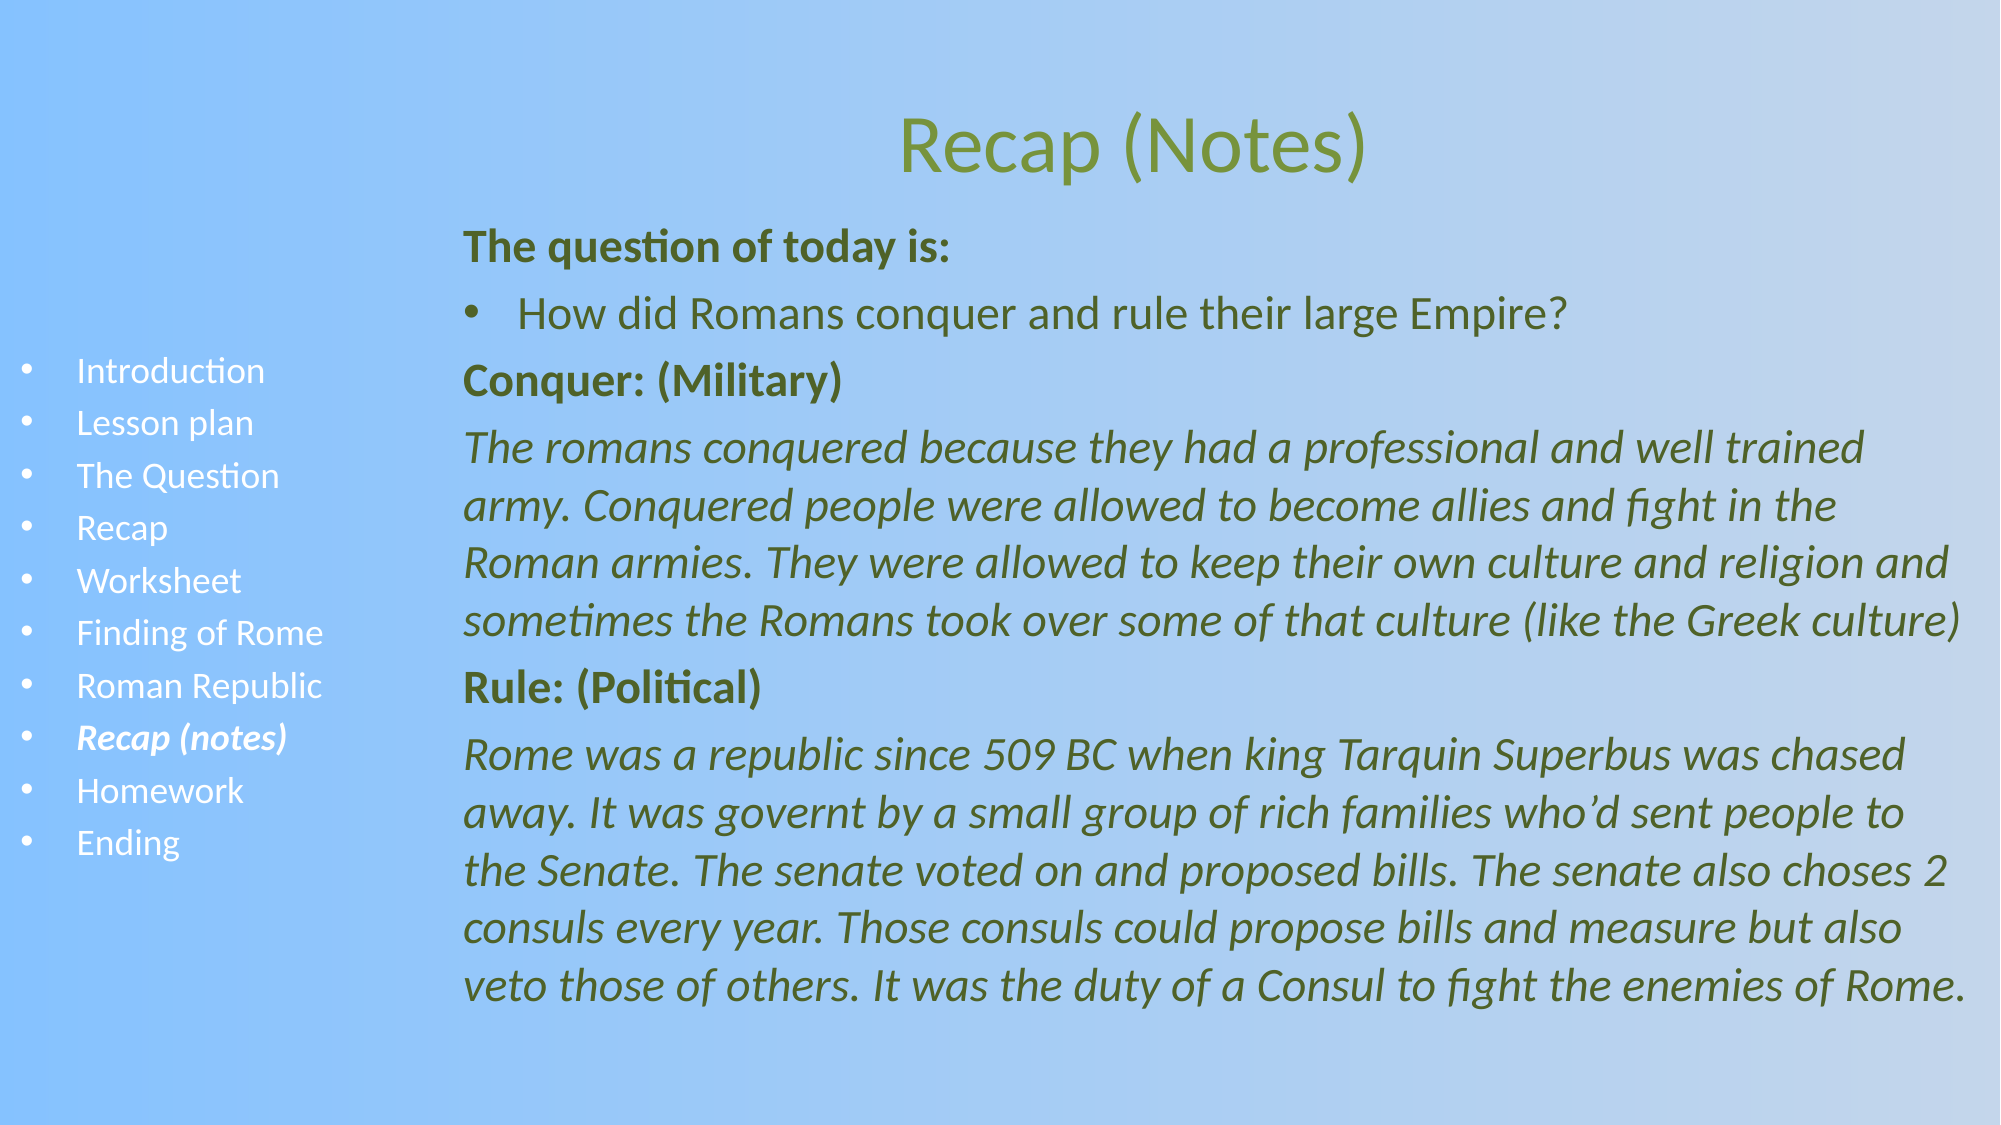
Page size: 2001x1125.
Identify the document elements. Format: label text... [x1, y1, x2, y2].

text_box Introduction Lesson plan The Question Recap Worksheet Finding of Rome Roman Republic Recap (notes) Homework Ending [5, 338, 448, 1081]
list The question of today is: How did Romans conquer and rule their large Empire? Conquer: (Military) The romans conquered because they had a professional and well trained army. Conquered people were allowed to become allies and fight in the Roman armies. They were allowed to keep their own culture and religion and sometimes the Romans took over some of that culture (like the Greek culture) Rule: (Political) Rome was a republic since 509 BC when king Tarquin Superbus was chased away. It was governt by a small group of rich families who’d sent people to the Senate. The senate voted on and proposed bills. The senate also choses 2 consuls every year. Those consuls could propose bills and measure but also veto those of others. It was the duty of a Consul to fight the enemies of Rome. [448, 206, 1993, 1106]
text_box Recap (Notes) [656, 67, 1613, 206]
